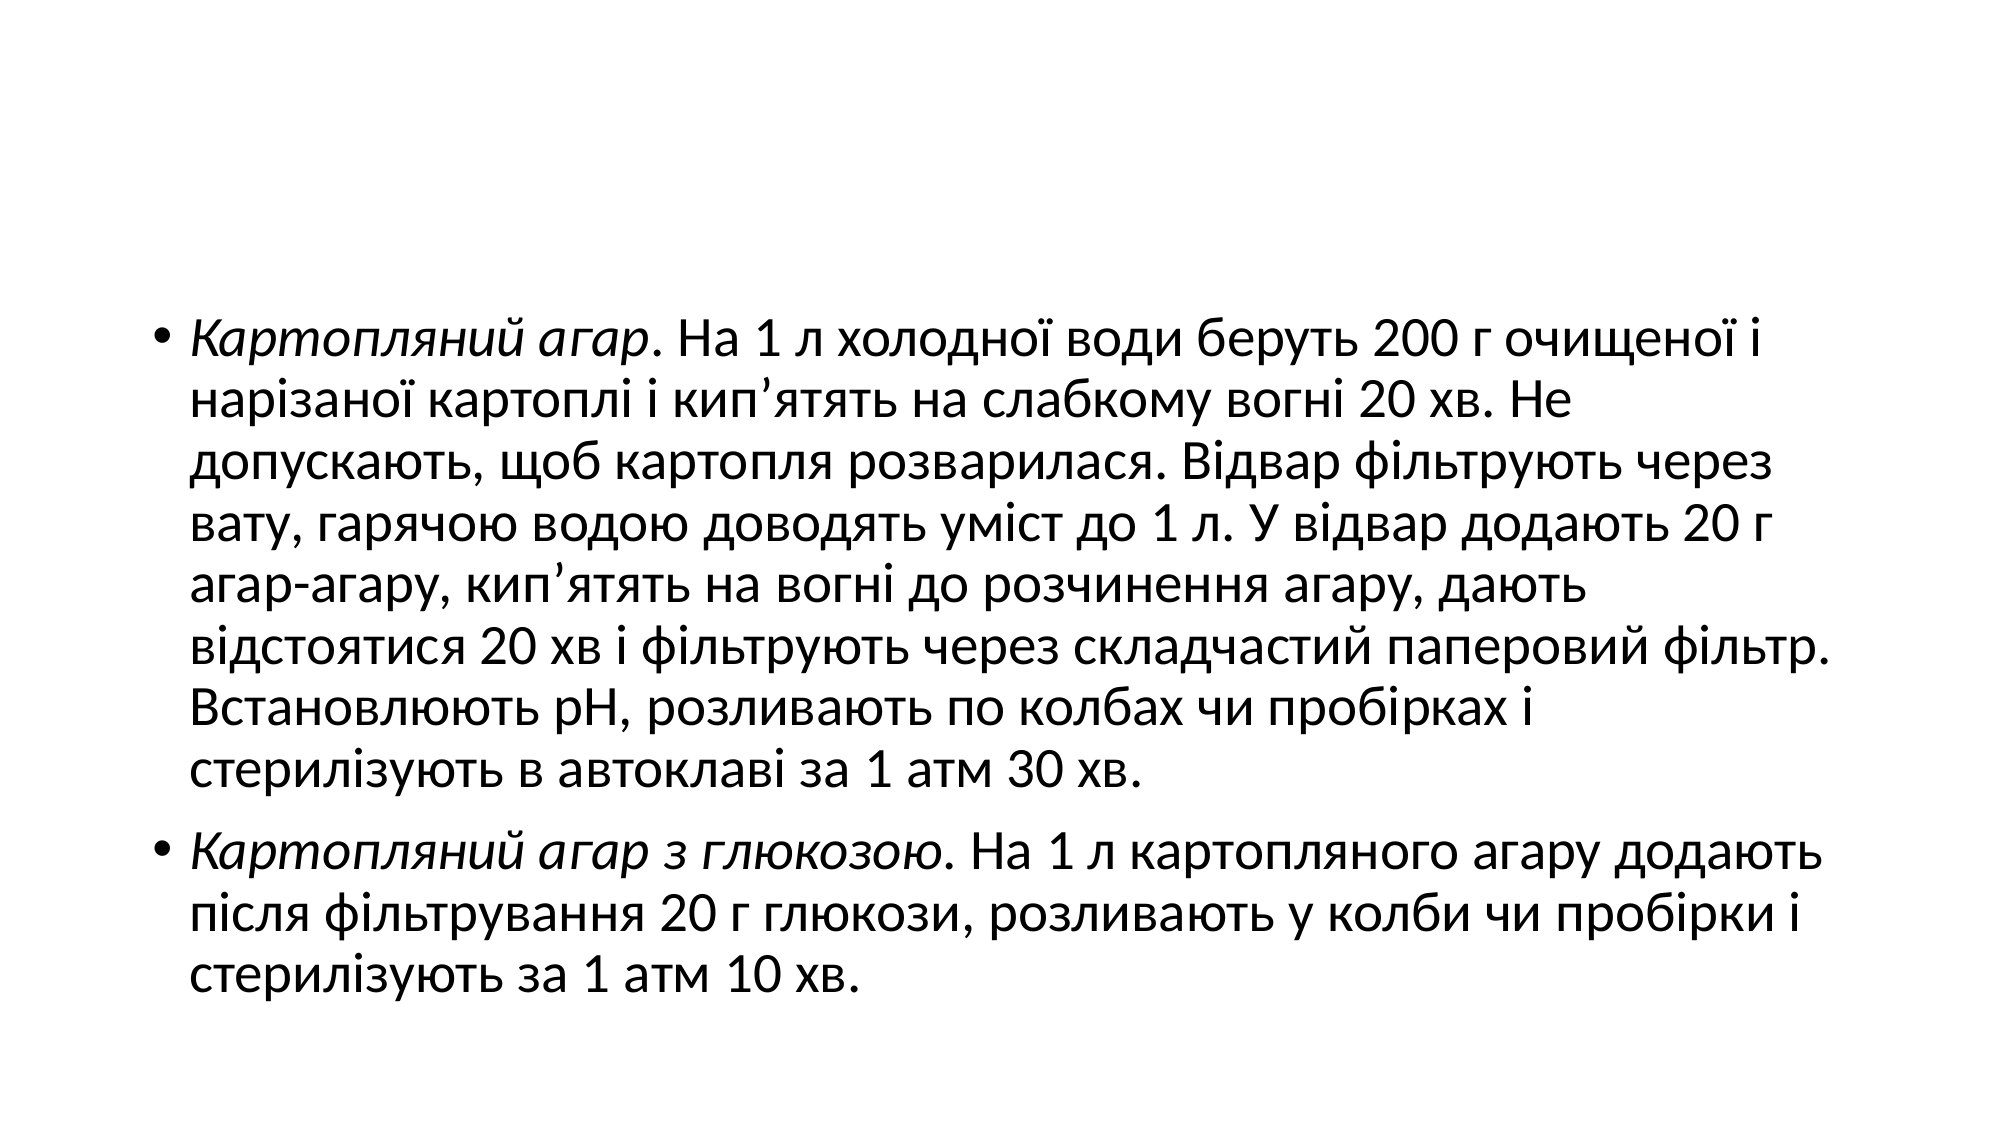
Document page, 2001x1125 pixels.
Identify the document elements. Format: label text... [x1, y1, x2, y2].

list Картопляний агар. На 1 л холодної води беруть 200 г очищеної і нарізаної картоплі і кип’ятять на слабкому вогні 20 хв. Не допускають, щоб картопля розварилася. Відвар фільтрують через вату, гарячою водою доводять уміст до 1 л. У відвар додають 20 г агар-агару, кип’ятять на вогні до розчинення агару, дають відстоятися 20 хв і фільтрують через складчастий паперовий фільтр. Встановлюють рН, розливають по колбах чи пробірках і стерилізують в автоклаві за 1 атм 30 хв. Картопляний агар з глюкозою. На 1 л картопляного агару додають після фільтрування 20 г глюкози, розливають у колби чи пробірки і стерилізують за 1 атм 10 хв. [137, 299, 1863, 1014]
